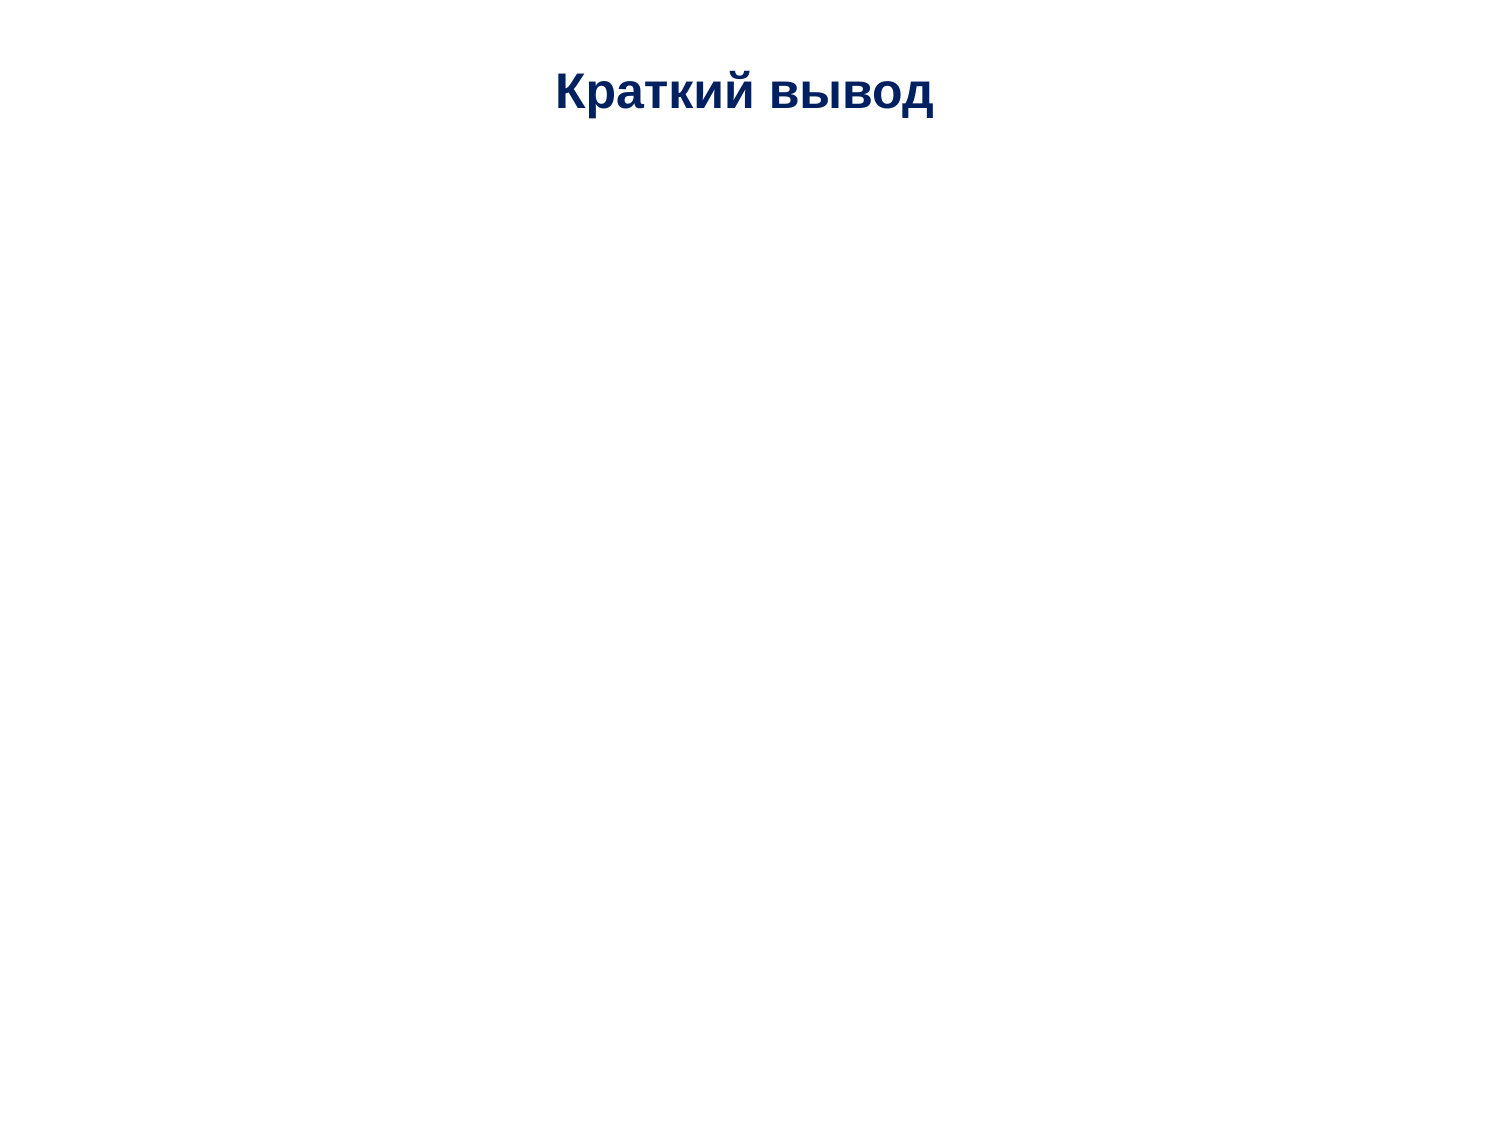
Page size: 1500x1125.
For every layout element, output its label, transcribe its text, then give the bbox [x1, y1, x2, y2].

title Краткий вывод [76, 30, 1427, 147]
